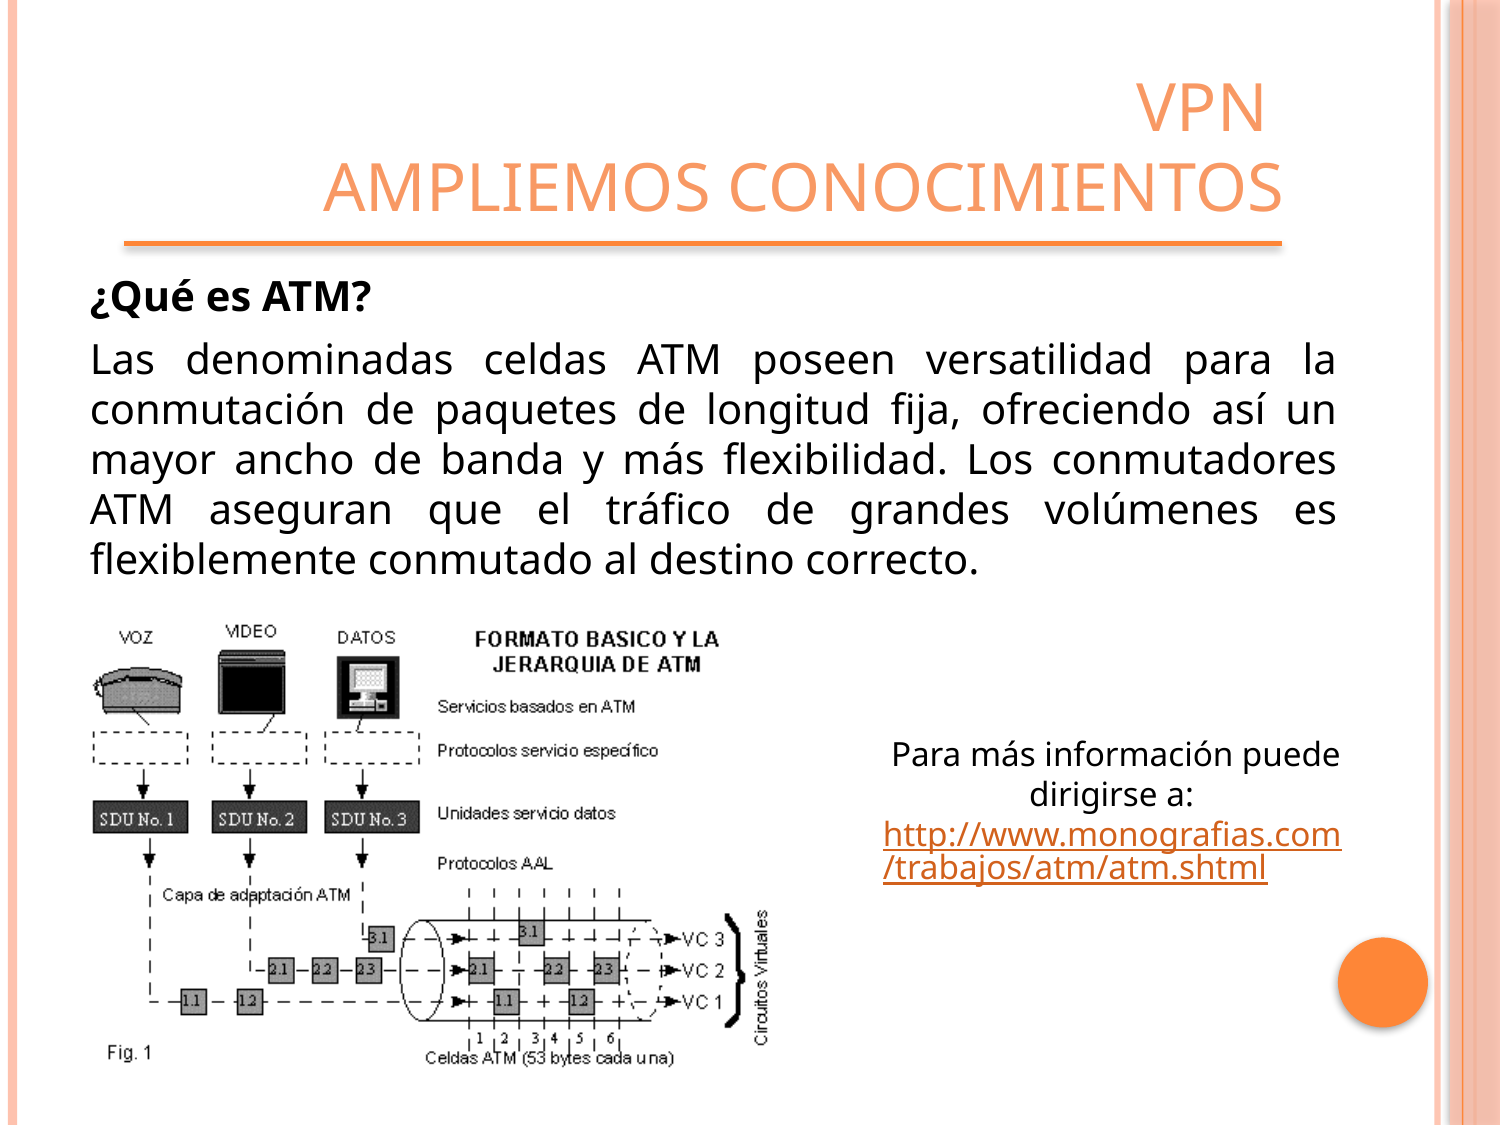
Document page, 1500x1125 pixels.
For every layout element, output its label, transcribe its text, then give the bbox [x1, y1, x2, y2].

title VPN AMPLIEMOS CONOCIMIENTOS [75, 45, 1300, 233]
list ¿Qué es ATM? Las denominadas celdas ATM poseen versatilidad para la conmutación de paquetes de longitud fija, ofreciendo así un mayor ancho de banda y más flexibilidad. Los conmutadores ATM aseguran que el tráfico de grandes volúmenes es flexiblemente conmutado al destino correcto. [75, 262, 1353, 693]
picture [76, 611, 784, 1083]
text_box Para más información puede dirigirse a: http://www.monografias.com/trabajos/atm/atm.shtml [868, 725, 1365, 866]
